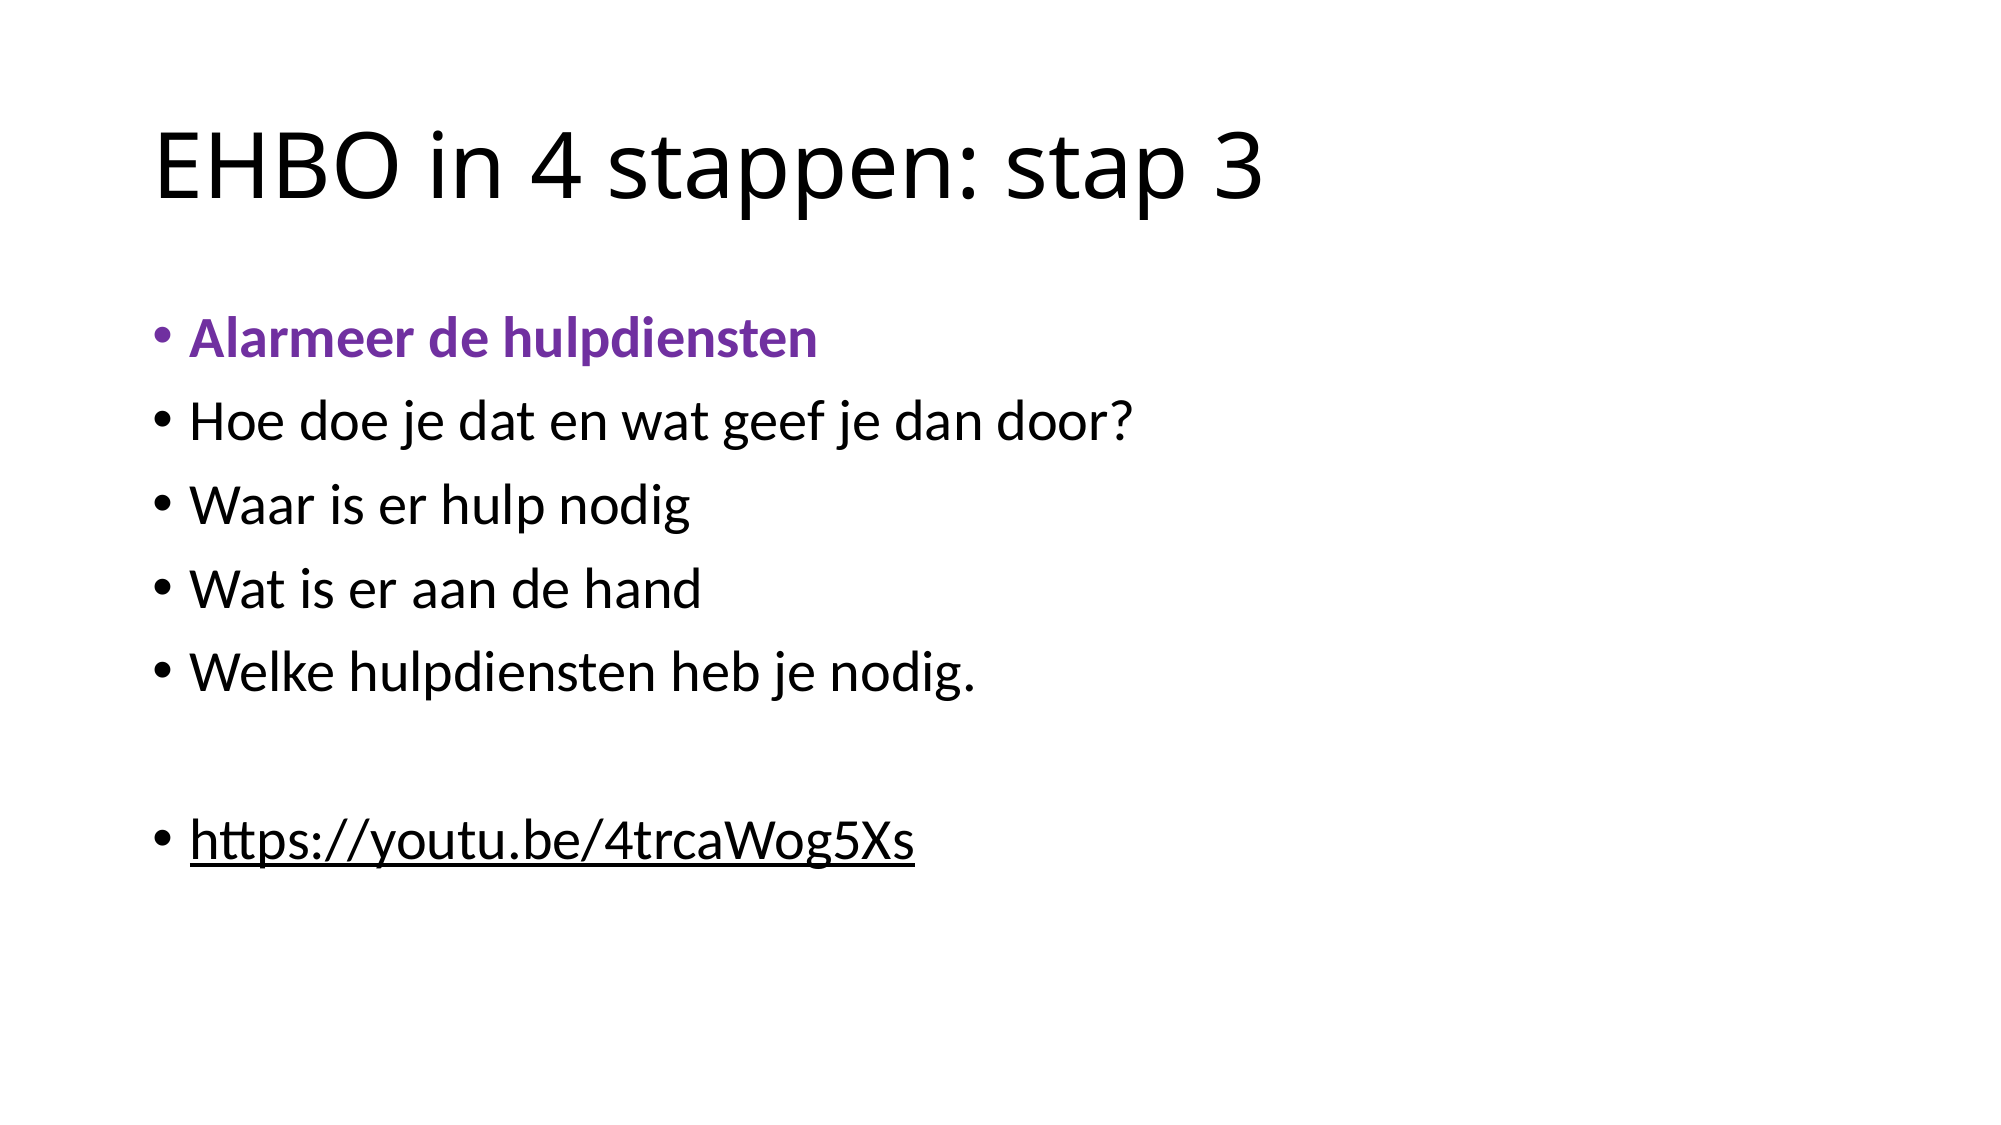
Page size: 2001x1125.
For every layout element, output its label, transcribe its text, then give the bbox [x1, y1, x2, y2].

list Alarmeer de hulpdiensten Hoe doe je dat en wat geef je dan door? Waar is er hulp nodig Wat is er aan de hand Welke hulpdiensten heb je nodig. https://youtu.be/4trcaWog5Xs [137, 299, 1863, 1014]
title EHBO in 4 stappen: stap 3 [137, 59, 1863, 278]
